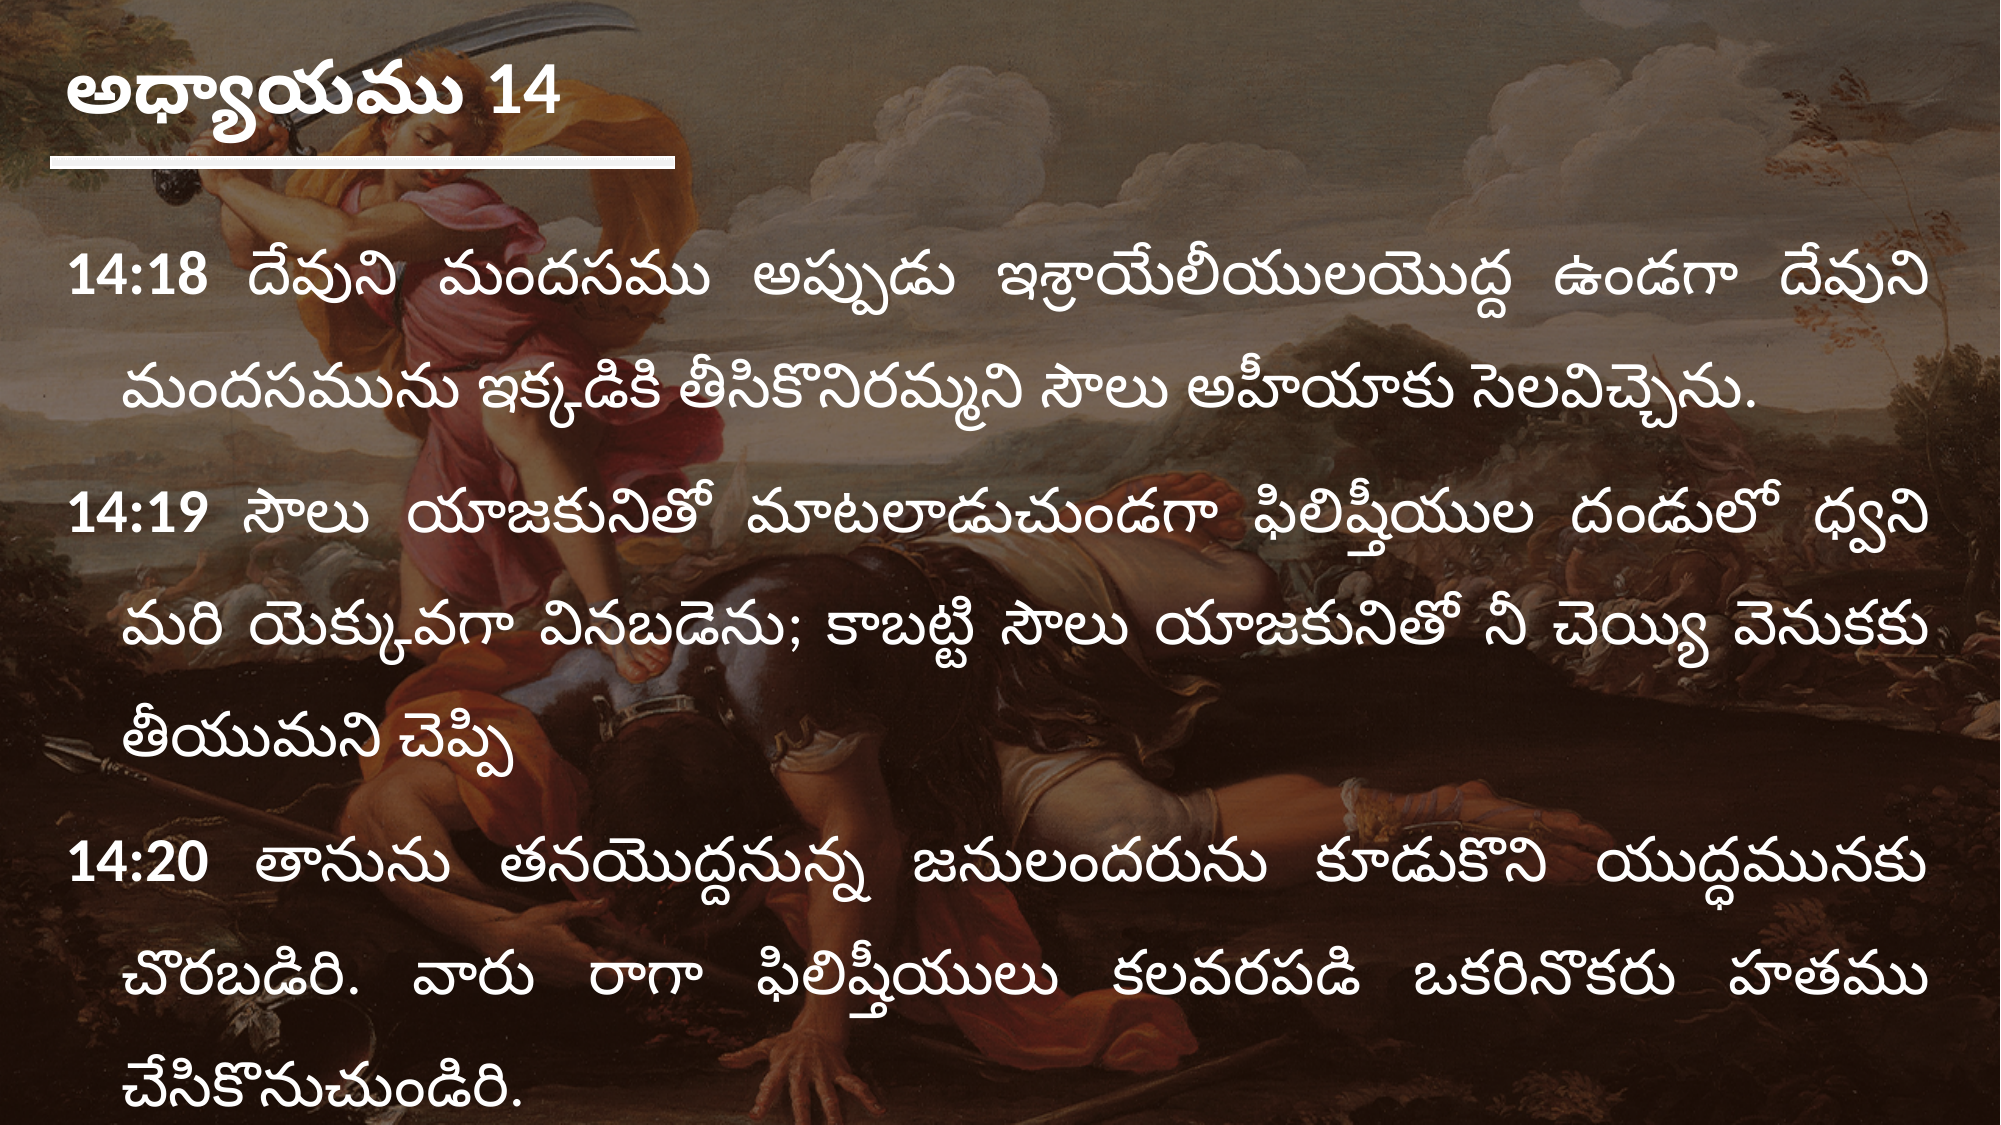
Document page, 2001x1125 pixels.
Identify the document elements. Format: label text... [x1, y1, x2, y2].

list 14:18 దేవుని మందసము అప్పుడు ఇశ్రాయేలీయులయొద్ద ఉండగా దేవుని మందసమును ఇక్కడికి తీసికొనిరమ్మని సౌలు అహీయాకు సెలవిచ్చెను. 14:19 సౌలు యాజకునితో మాటలాడుచుండగా ఫిలిష్తీయుల దండులో ధ్వని మరి యెక్కువగా వినబడెను; కాబట్టి సౌలు యాజకునితో నీ చెయ్యి వెనుకకు తీయుమని చెప్పి 14:20 తానును తనయొద్దనున్న జనులందరును కూడుకొని యుద్ధమునకు చొరబడిరి. వారు రాగా ఫిలిష్తీయులు కలవరపడి ఒకరినొకరు హతము చేసికొనుచుండిరి. [50, 187, 1946, 1063]
picture [0, 0, 2000, 1125]
title అధ్యాయము 14 [50, 0, 1925, 167]
